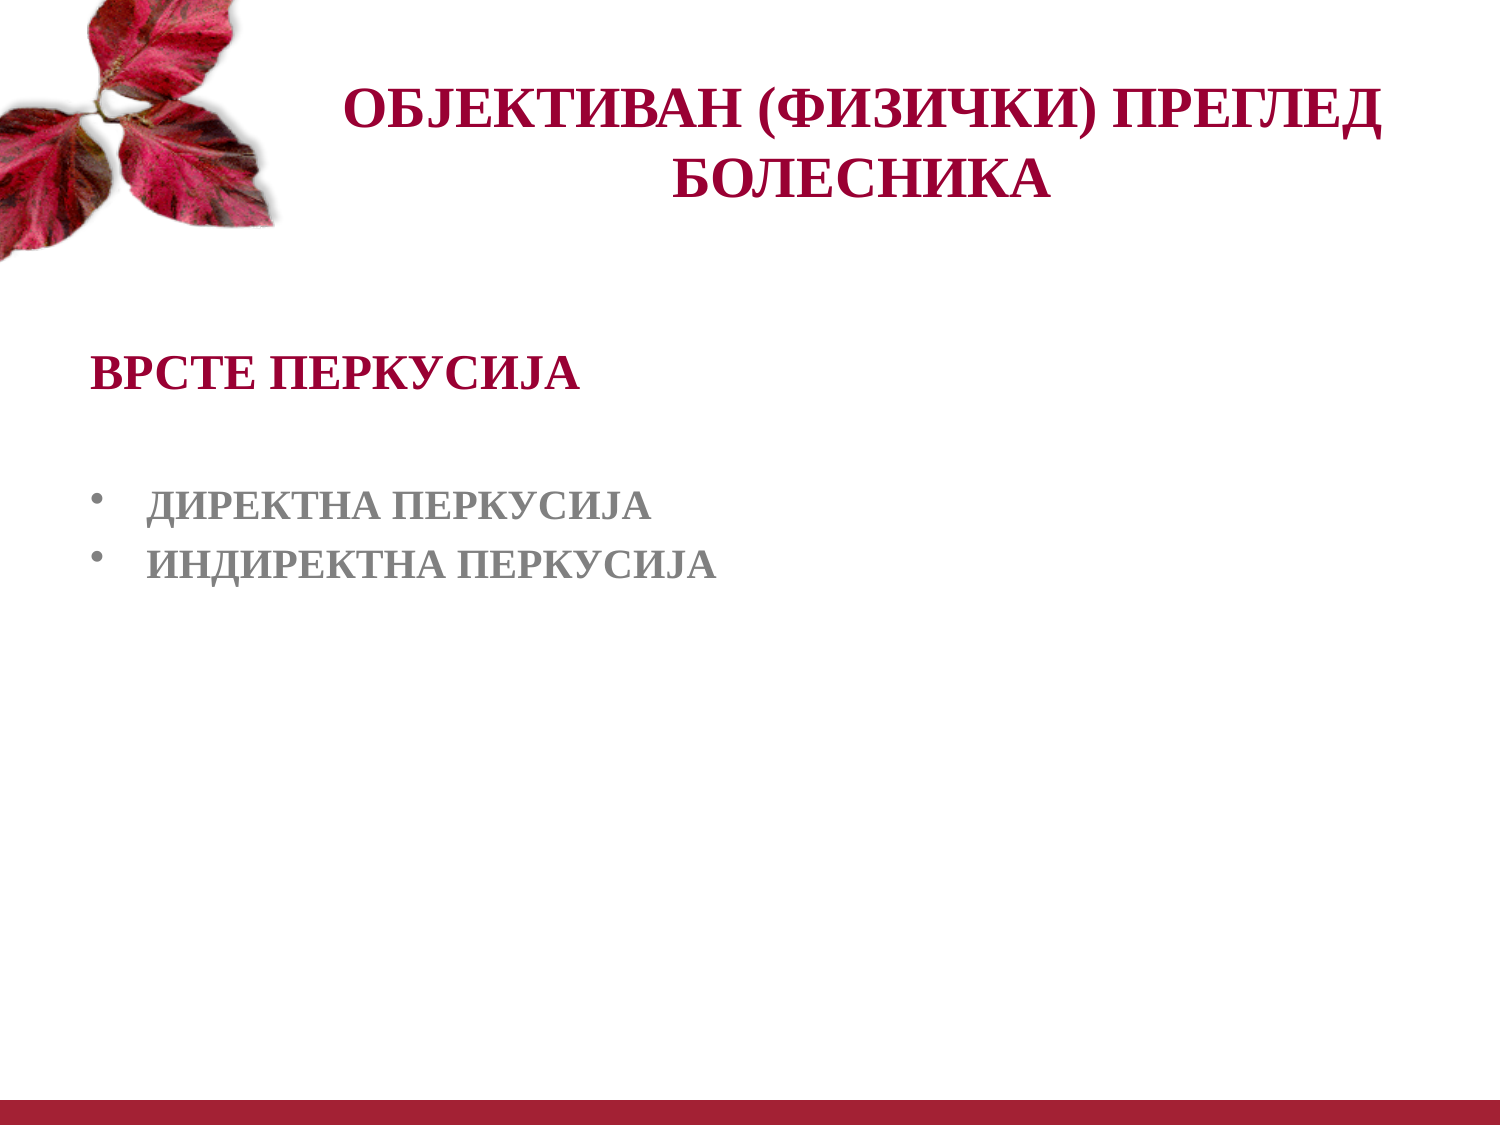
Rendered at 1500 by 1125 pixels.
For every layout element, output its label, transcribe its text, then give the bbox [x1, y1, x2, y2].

title ОБЈЕКТИВАН (ФИЗИЧКИ) ПРЕГЛЕД БОЛЕСНИКА [289, 44, 1436, 233]
picture [0, 0, 295, 273]
list ВРСТЕ ПЕРКУСИЈА ДИРЕКТНА ПЕРКУСИЈА ИНДИРЕКТНА ПЕРКУСИЈА [74, 262, 1426, 1006]
